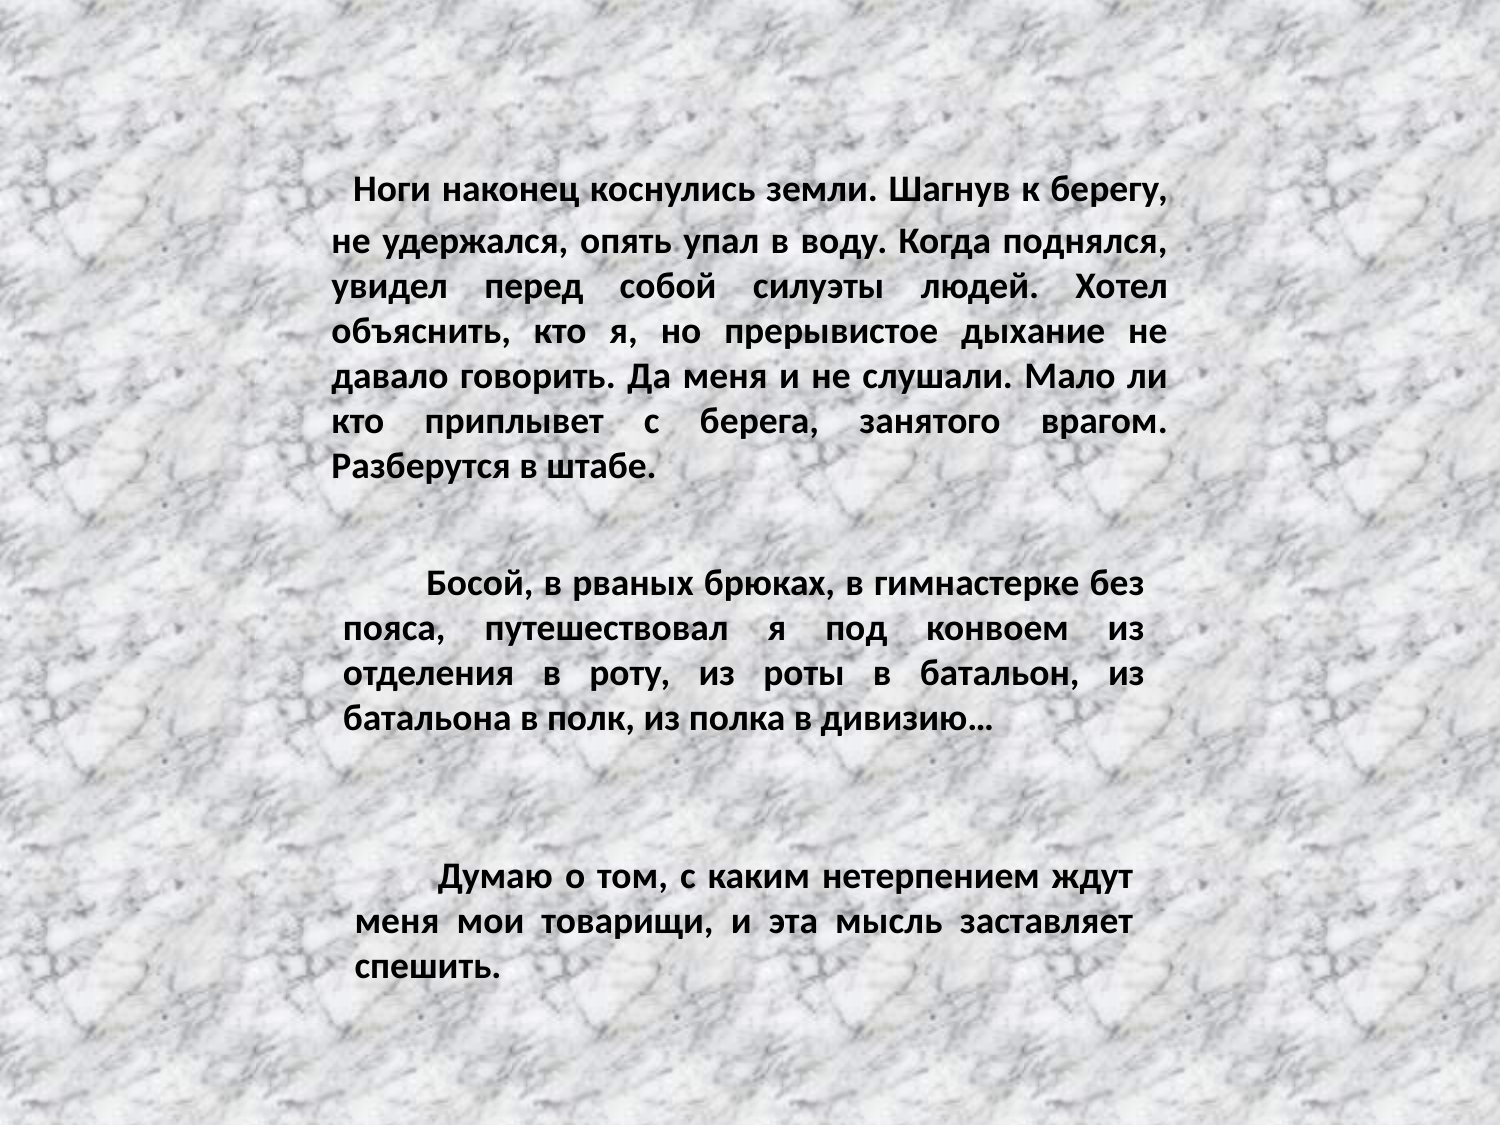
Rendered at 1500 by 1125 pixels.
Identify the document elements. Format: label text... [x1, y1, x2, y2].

text_box Ноги наконец коснулись земли. Шагнув к берегу, не удержался, опять упал в воду. Когда поднялся, увидел перед собой силуэты людей. Хотел объяснить, кто я, но прерывистое дыхание не давало говорить. Да меня и не слушали. Мало ли кто приплывет с берега, занятого врагом. Разберутся в штабе. [316, 118, 1184, 494]
picture [0, 0, 1500, 1125]
text_box Думаю о том, с каким нетерпением ждут меня мои товарищи, и эта мысль заставляет спешить. [339, 843, 1149, 994]
text_box Босой, в рваных брюках, в гимнастерке без пояса, путешествовал я под конвоем из отделения в роту, из роты в батальон, из батальона в полк, из полка в дивизию… [328, 550, 1161, 746]
